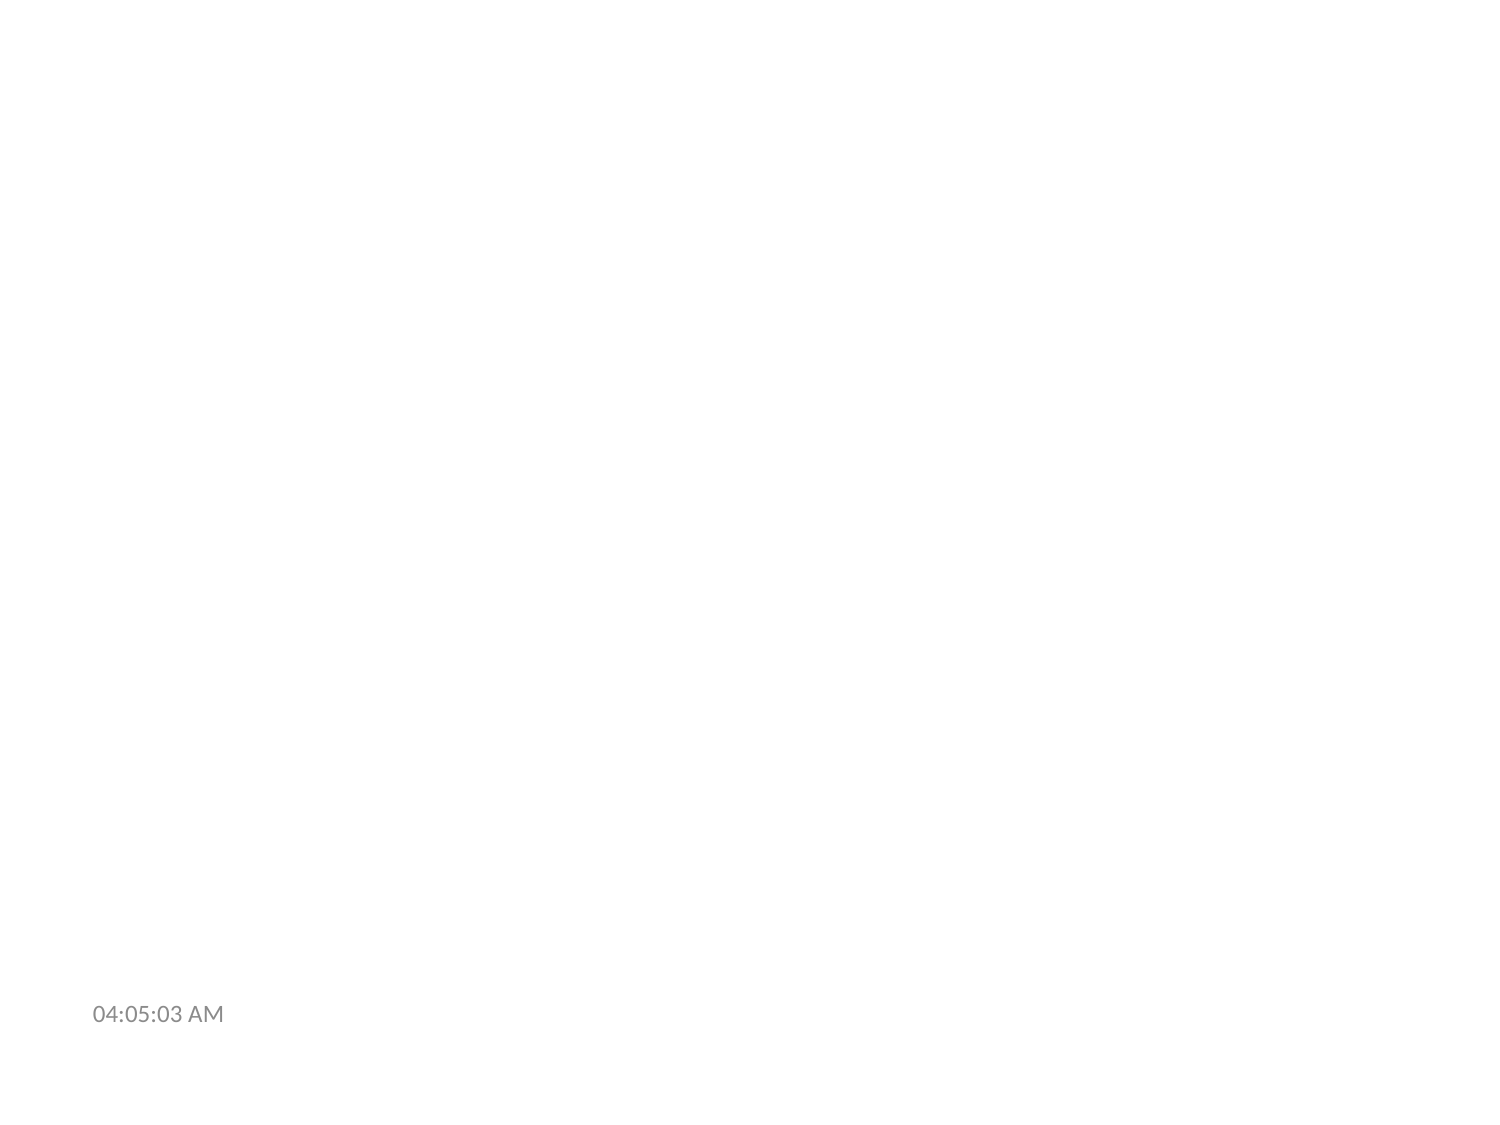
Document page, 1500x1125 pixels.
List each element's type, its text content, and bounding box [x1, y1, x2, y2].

text_box 3:35:09 PM [77, 982, 428, 1043]
